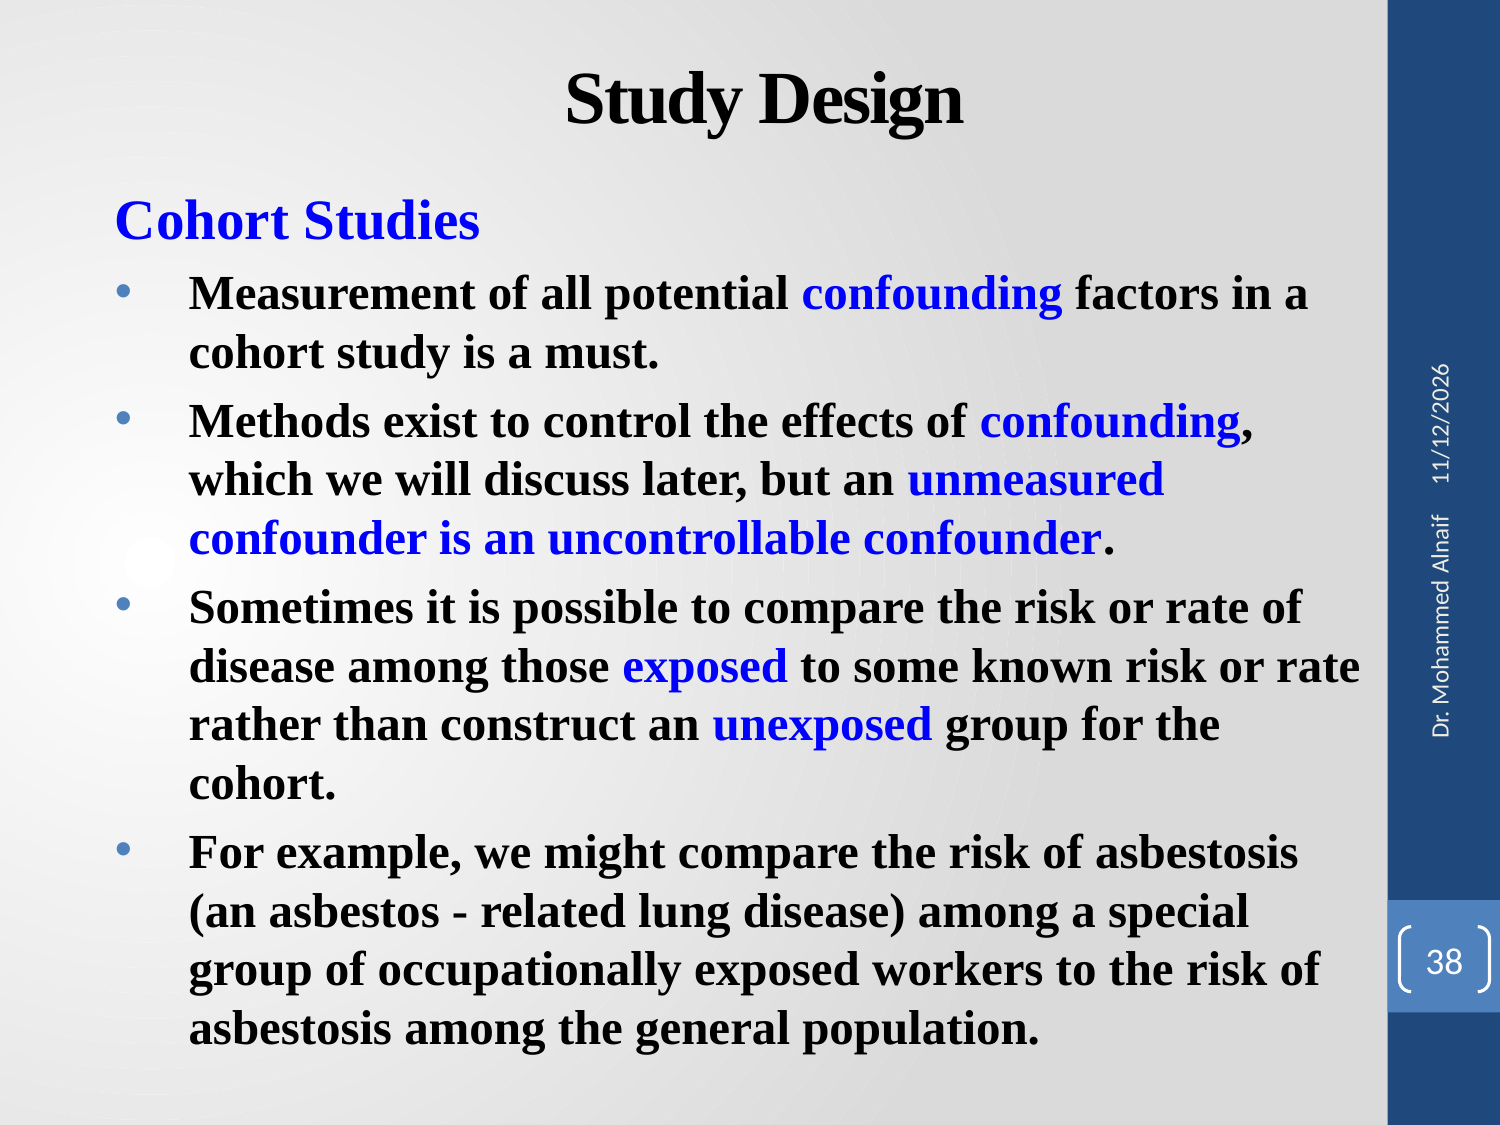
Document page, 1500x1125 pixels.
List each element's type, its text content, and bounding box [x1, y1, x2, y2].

title Study Design [112, 37, 1388, 147]
slide_number 38 [1397, 925, 1492, 994]
subtitle Cohort Studies Measurement of all potential confounding factors in a cohort study is a must. Methods exist to control the effects of confounding, which we will discuss later, but an unmeasured confounder is an uncontrollable confounder. Sometimes it is possible to compare the risk or rate of disease among those exposed to some known risk or rate rather than construct an unexposed group for the cohort. For example, we might compare the risk of asbestosis (an asbestos - related lung disease) among a special group of occupationally exposed workers to the risk of asbestosis among the general population. [99, 174, 1388, 1063]
footer Dr. Mohammed Alnaif [1408, 500, 1469, 889]
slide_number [1408, 100, 1469, 500]
